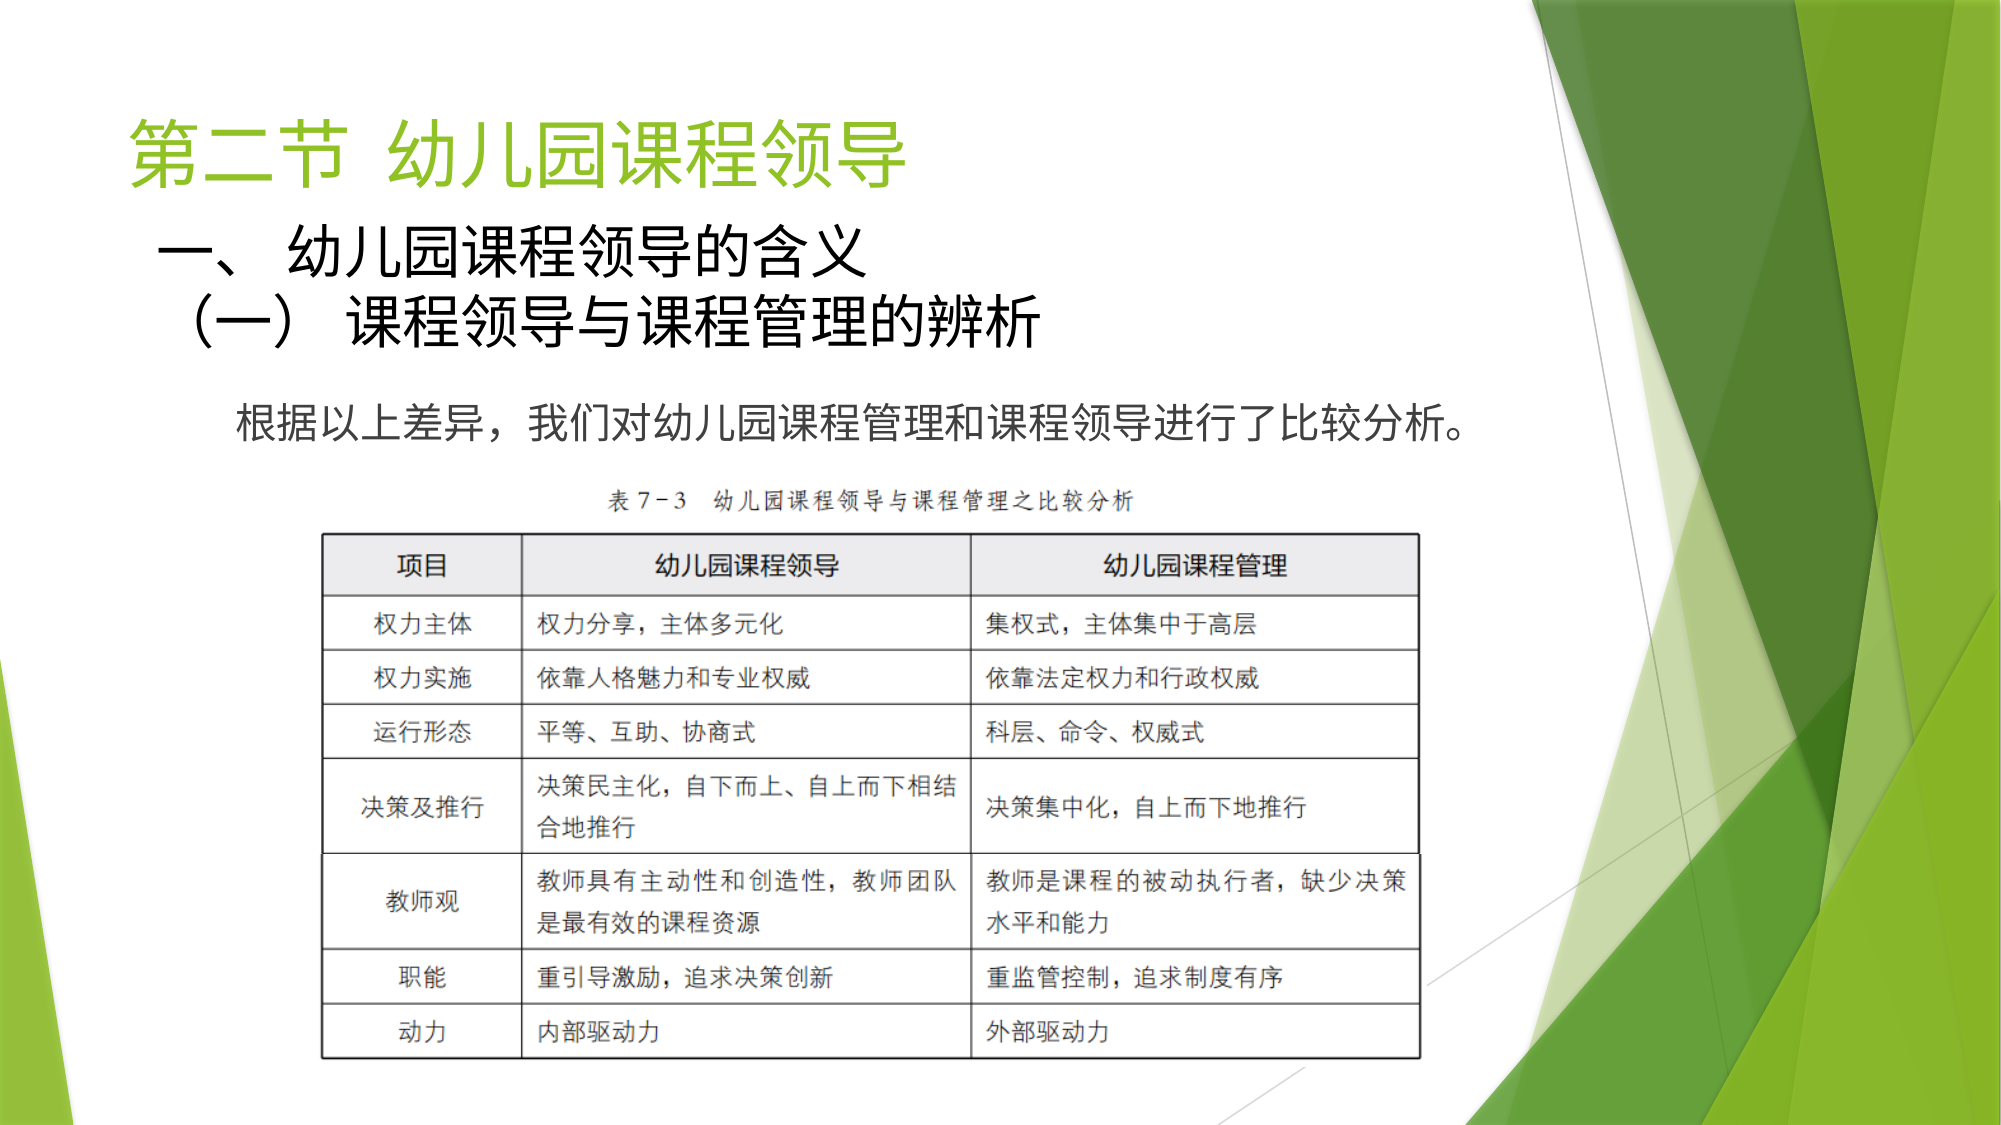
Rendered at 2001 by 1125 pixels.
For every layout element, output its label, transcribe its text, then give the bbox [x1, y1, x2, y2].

title 第二节 幼儿园课程领导 [111, 99, 1522, 317]
text_box 一、 幼儿园课程领导的含义 （一） 课程领导与课程管理的辨析 [141, 208, 1451, 363]
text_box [310, 459, 1434, 1067]
list 根据以上差异，我们对幼儿园课程管理和课程领导进行了比较分析。 [154, 364, 1553, 461]
